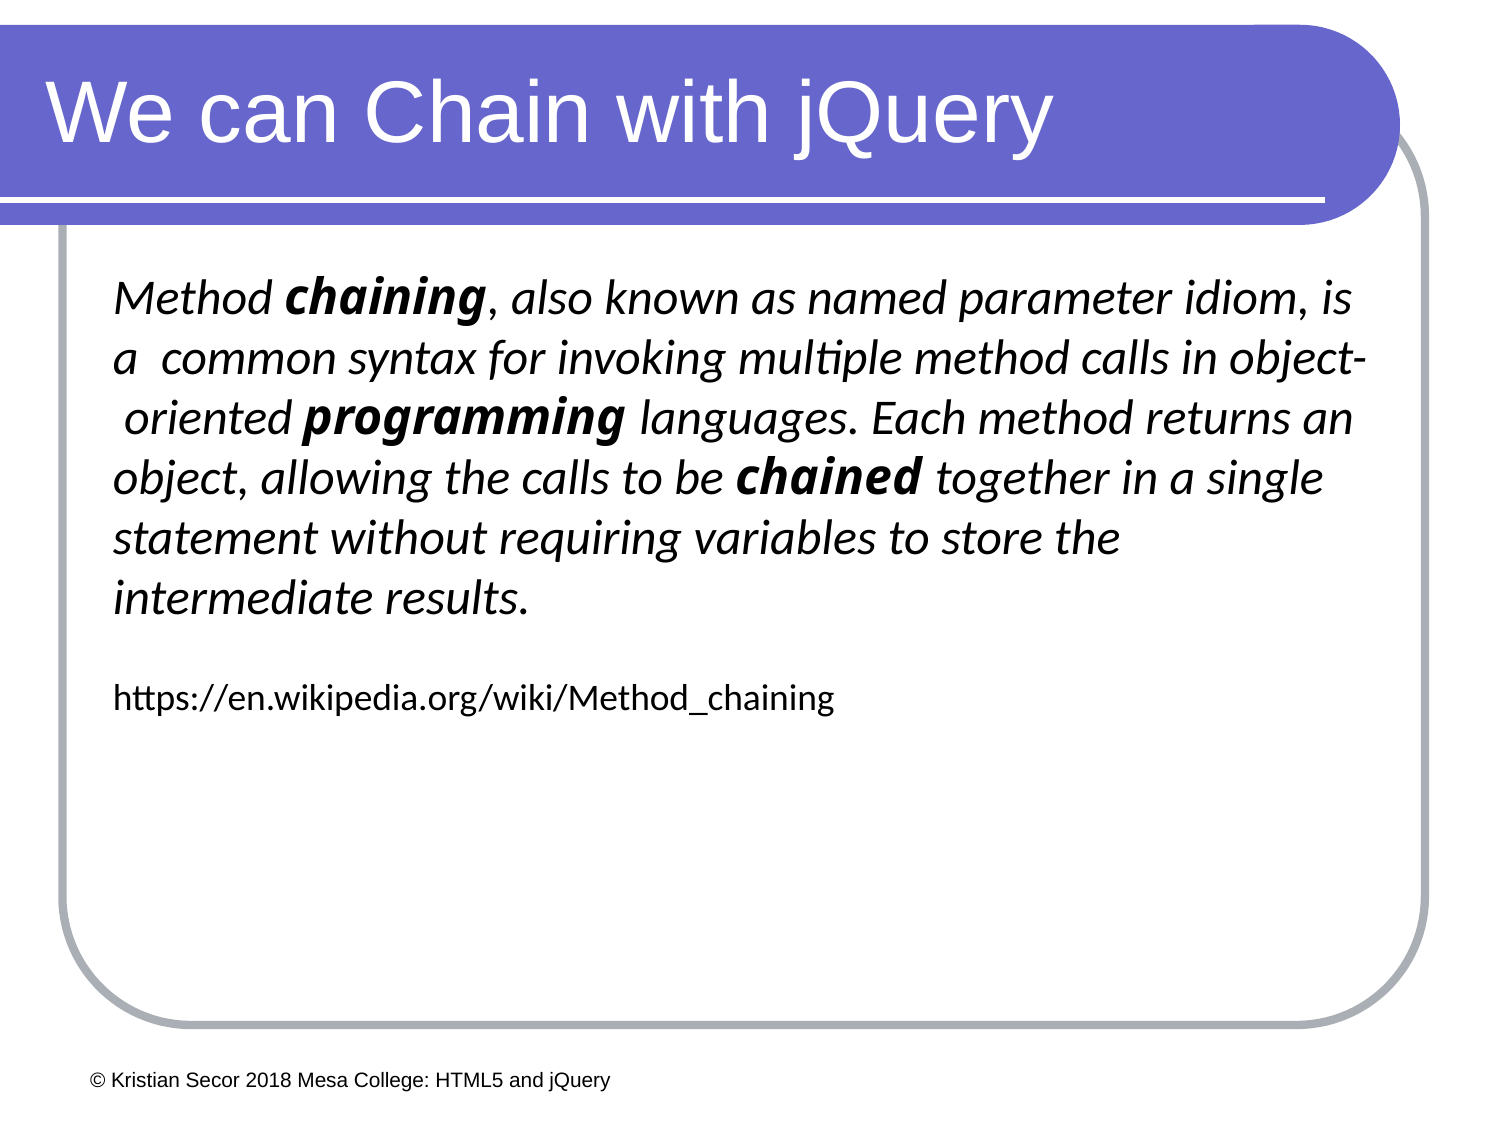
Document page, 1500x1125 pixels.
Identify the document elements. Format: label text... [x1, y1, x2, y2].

text_box Method chaining, also known as named parameter idiom, is a common syntax for invoking multiple method calls in object- oriented programming languages. Each method returns an object, allowing the calls to be chained together in a single statement without requiring variables to store the intermediate results. https://en.wikipedia.org/wiki/Method_chaining [110, 262, 1370, 718]
footer © Kristian Secor 2018 Mesa College: HTML5 and jQuery [87, 1066, 932, 1125]
title We can Chain with jQuery [42, 53, 1059, 244]
